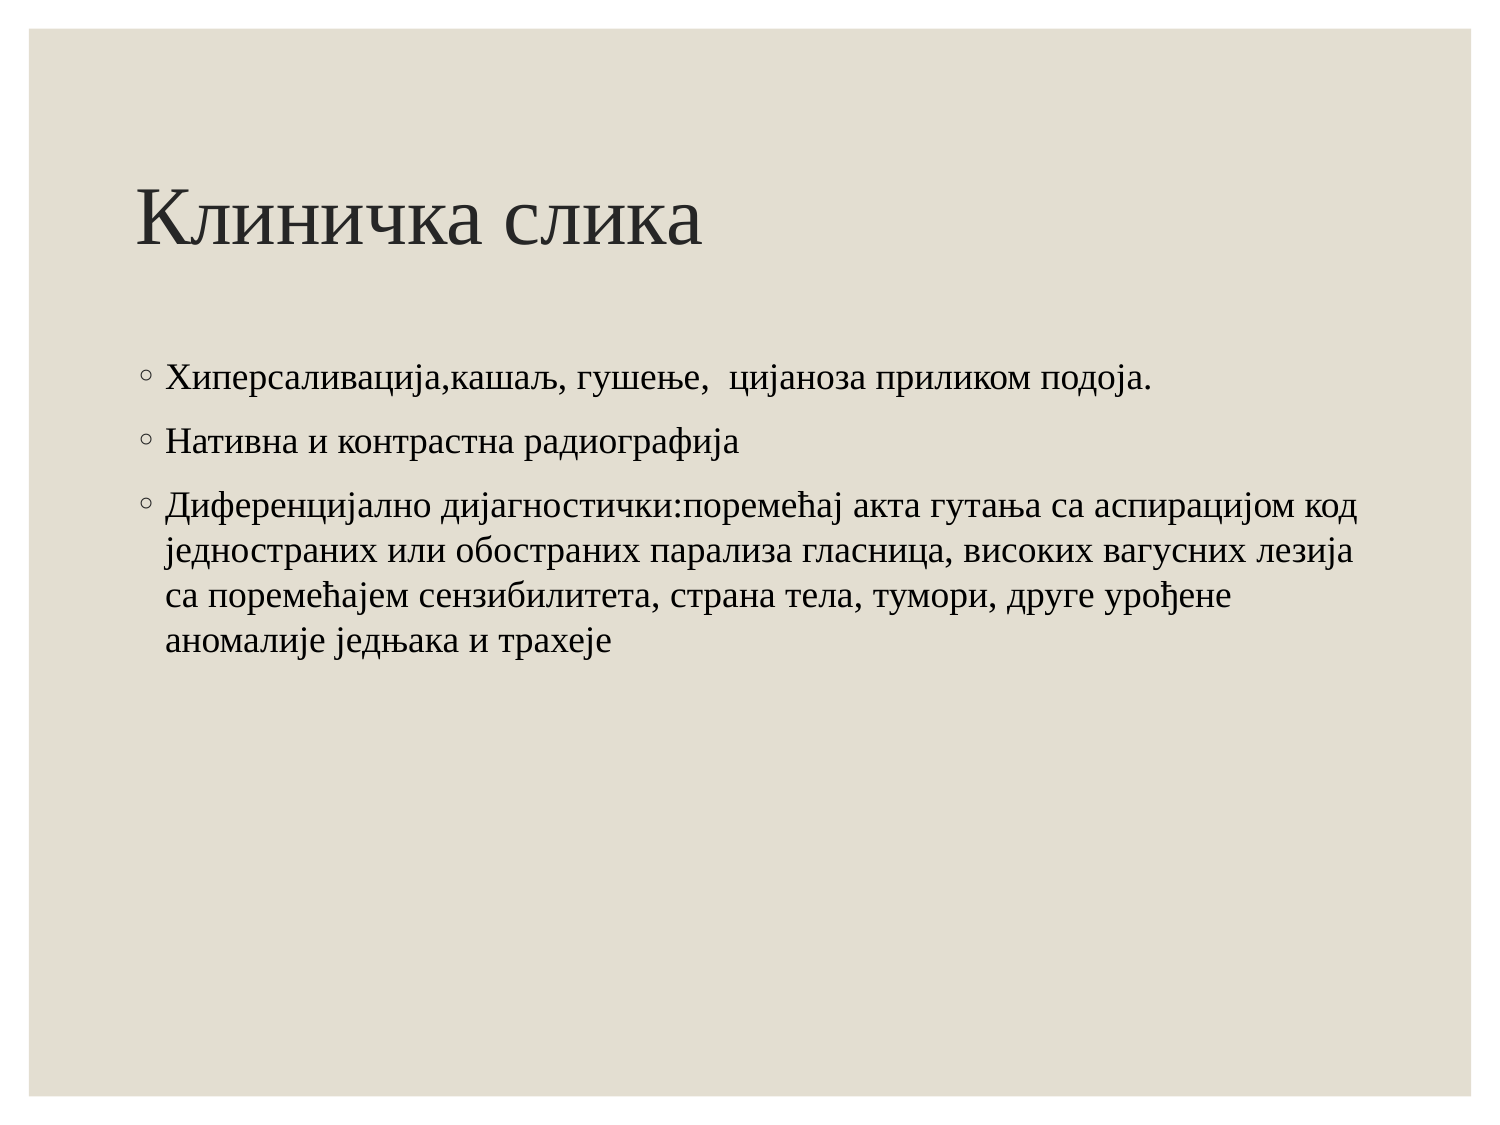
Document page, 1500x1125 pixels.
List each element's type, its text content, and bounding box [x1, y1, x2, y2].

list Хиперсаливација,кашаљ, гушење, цијаноза приликом подоја. Нативна и контрастна радиографија Диференцијално дијагностички:поремећај акта гутања са аспирацијом код једностраних или обостраних парализа гласница, високих вагусних лезија са поремећајем сензибилитета, страна тела, тумори, друге урођене аномалије једњака и трахеје [120, 345, 1380, 990]
title Клиничка слика [120, 105, 1380, 331]
